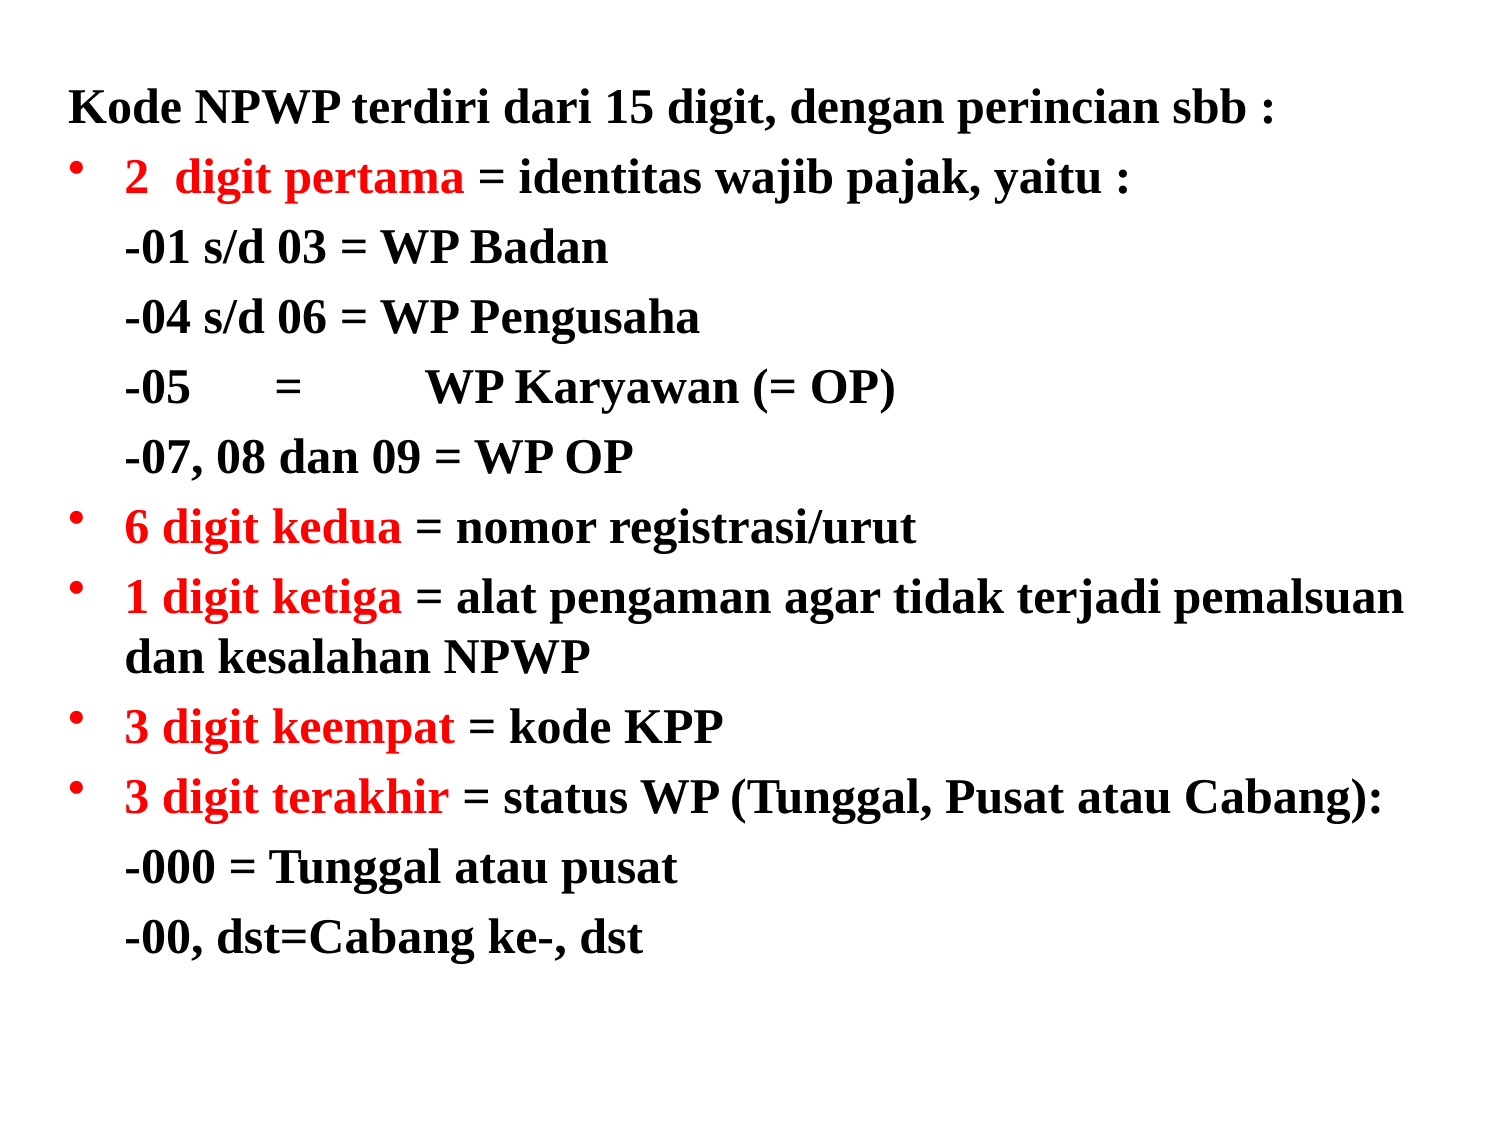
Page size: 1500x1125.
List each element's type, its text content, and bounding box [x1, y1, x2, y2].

list Kode NPWP terdiri dari 15 digit, dengan perincian sbb : 2 digit pertama = identitas wajib pajak, yaitu : -01 s/d 03 = WP Badan -04 s/d 06 = WP Pengusaha -05 = WP Karyawan (= OP) -07, 08 dan 09 = WP OP 6 digit kedua = nomor registrasi/urut 1 digit ketiga = alat pengaman agar tidak terjadi pemalsuan dan kesalahan NPWP 3 digit keempat = kode KPP 3 digit terakhir = status WP (Tunggal, Pusat atau Cabang): -000 = Tunggal atau pusat -00, dst=Cabang ke-, dst [52, 66, 1448, 1059]
